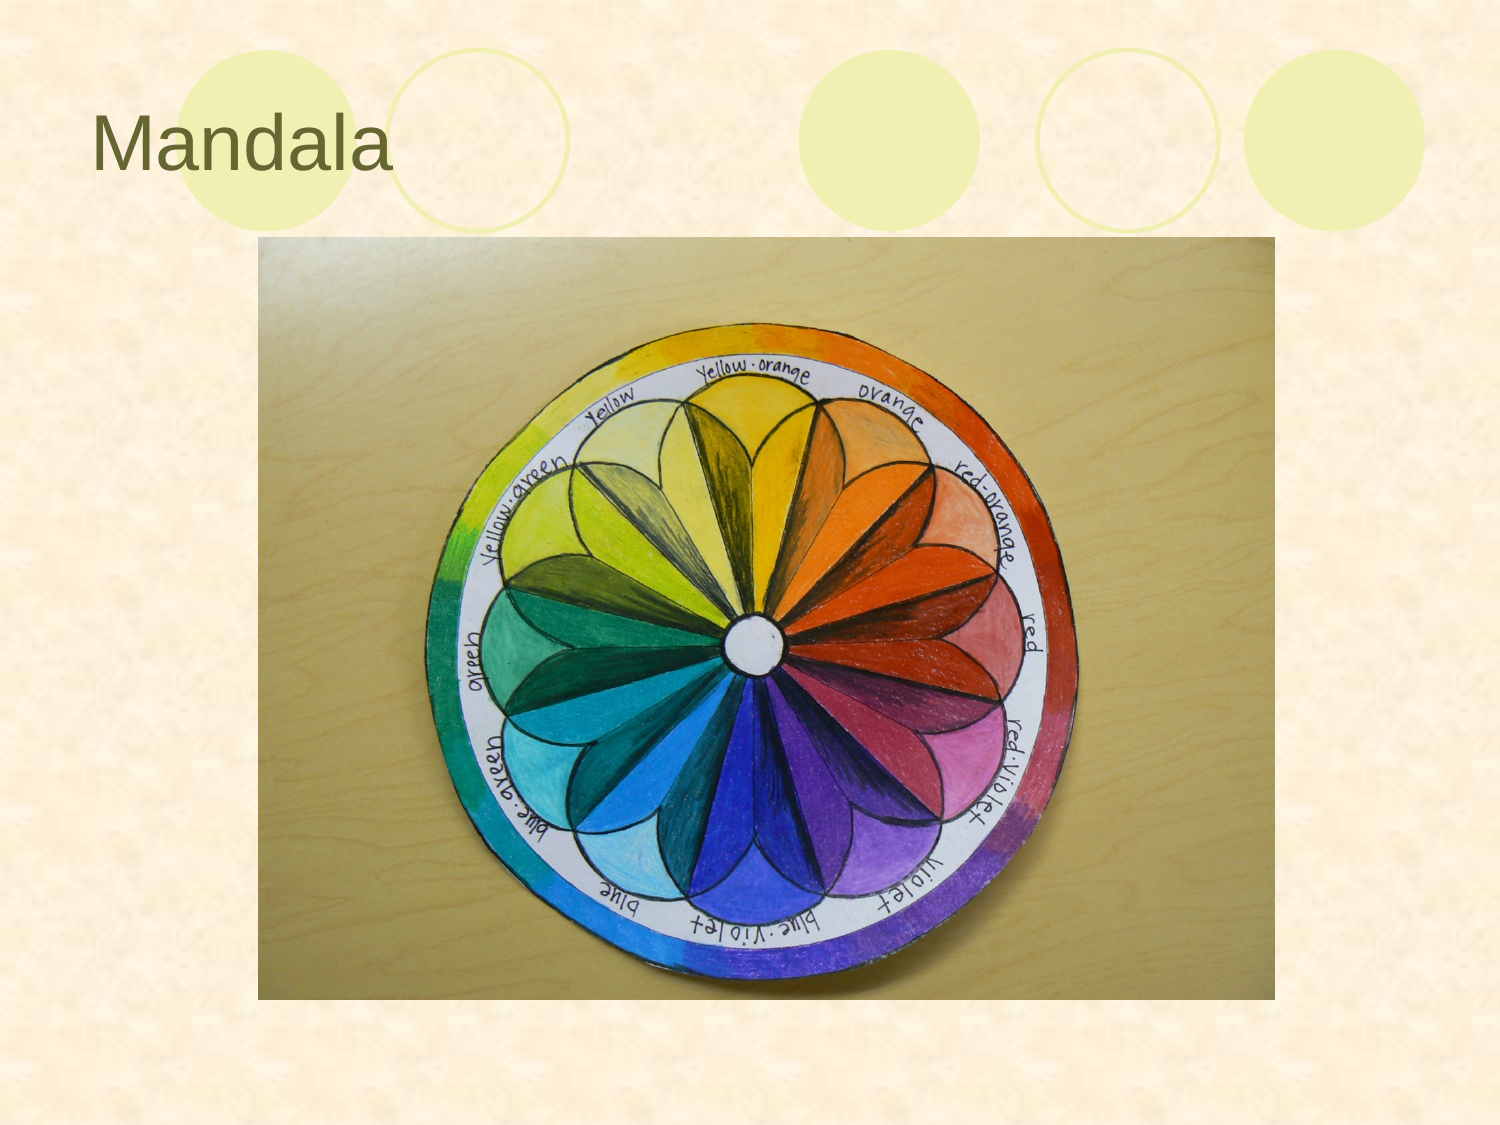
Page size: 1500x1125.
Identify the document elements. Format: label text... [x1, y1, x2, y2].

picture [0, 0, 1500, 1125]
title Mandala [74, 44, 1426, 233]
